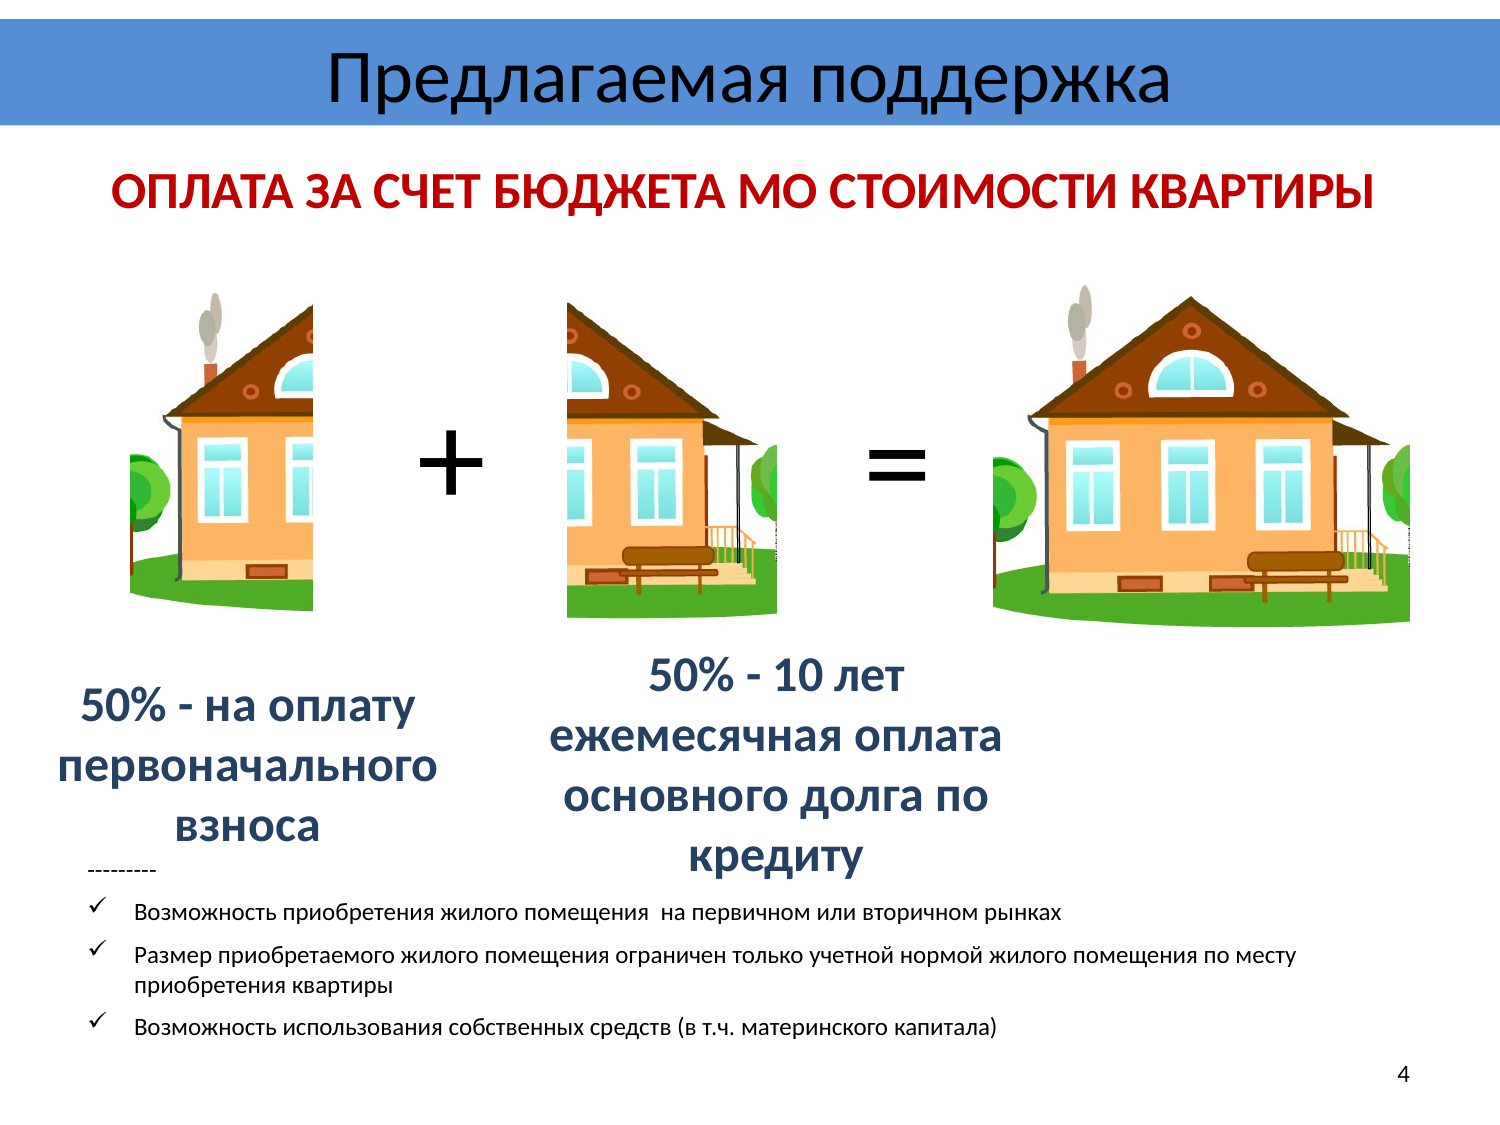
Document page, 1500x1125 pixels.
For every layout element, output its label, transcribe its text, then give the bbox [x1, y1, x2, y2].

title Предлагаемая поддержка [0, 19, 1500, 126]
text_box --------- Возможность приобретения жилого помещения на первичном или вторичном рынках Размер приобретаемого жилого помещения ограничен только учетной нормой жилого помещения по месту приобретения квартиры Возможность использования собственных средств (в т.ч. материнского капитала) [72, 846, 1420, 1048]
picture [993, 276, 1410, 635]
text_box ОПЛАТА ЗА СЧЕТ БЮДЖЕТА МО СТОИМОСТИ КВАРТИРЫ [0, 148, 1500, 227]
text_box + [381, 361, 523, 542]
text_box 50% - на оплату первоначального взноса [17, 664, 479, 860]
text_box 50% - 10 лет ежемесячная оплата основного долга по кредиту [499, 634, 1055, 889]
text_box = [827, 364, 969, 545]
picture [566, 285, 778, 626]
picture [129, 285, 314, 619]
slide_number 4 [1074, 1042, 1425, 1103]
